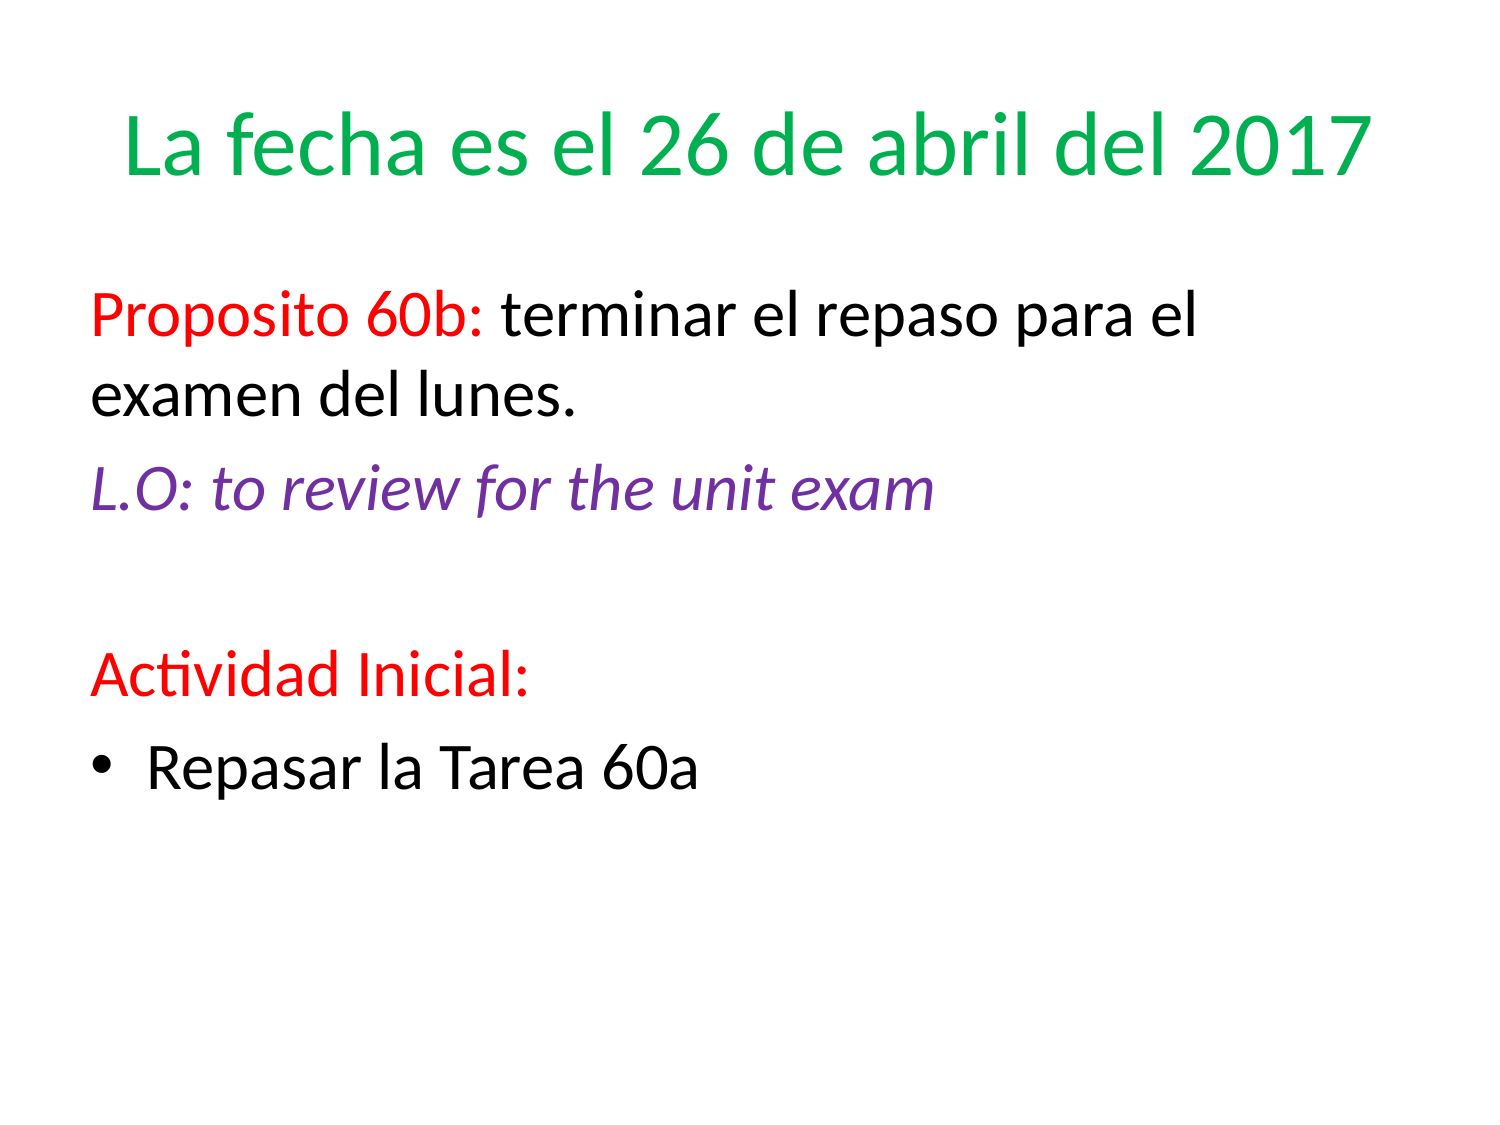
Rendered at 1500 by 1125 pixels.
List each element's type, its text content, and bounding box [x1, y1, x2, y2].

title La fecha es el 26 de abril del 2017 [75, 45, 1425, 233]
list Proposito 60b: terminar el repaso para el examen del lunes. L.O: to review for the unit exam Actividad Inicial: Repasar la Tarea 60a [75, 262, 1425, 1005]
